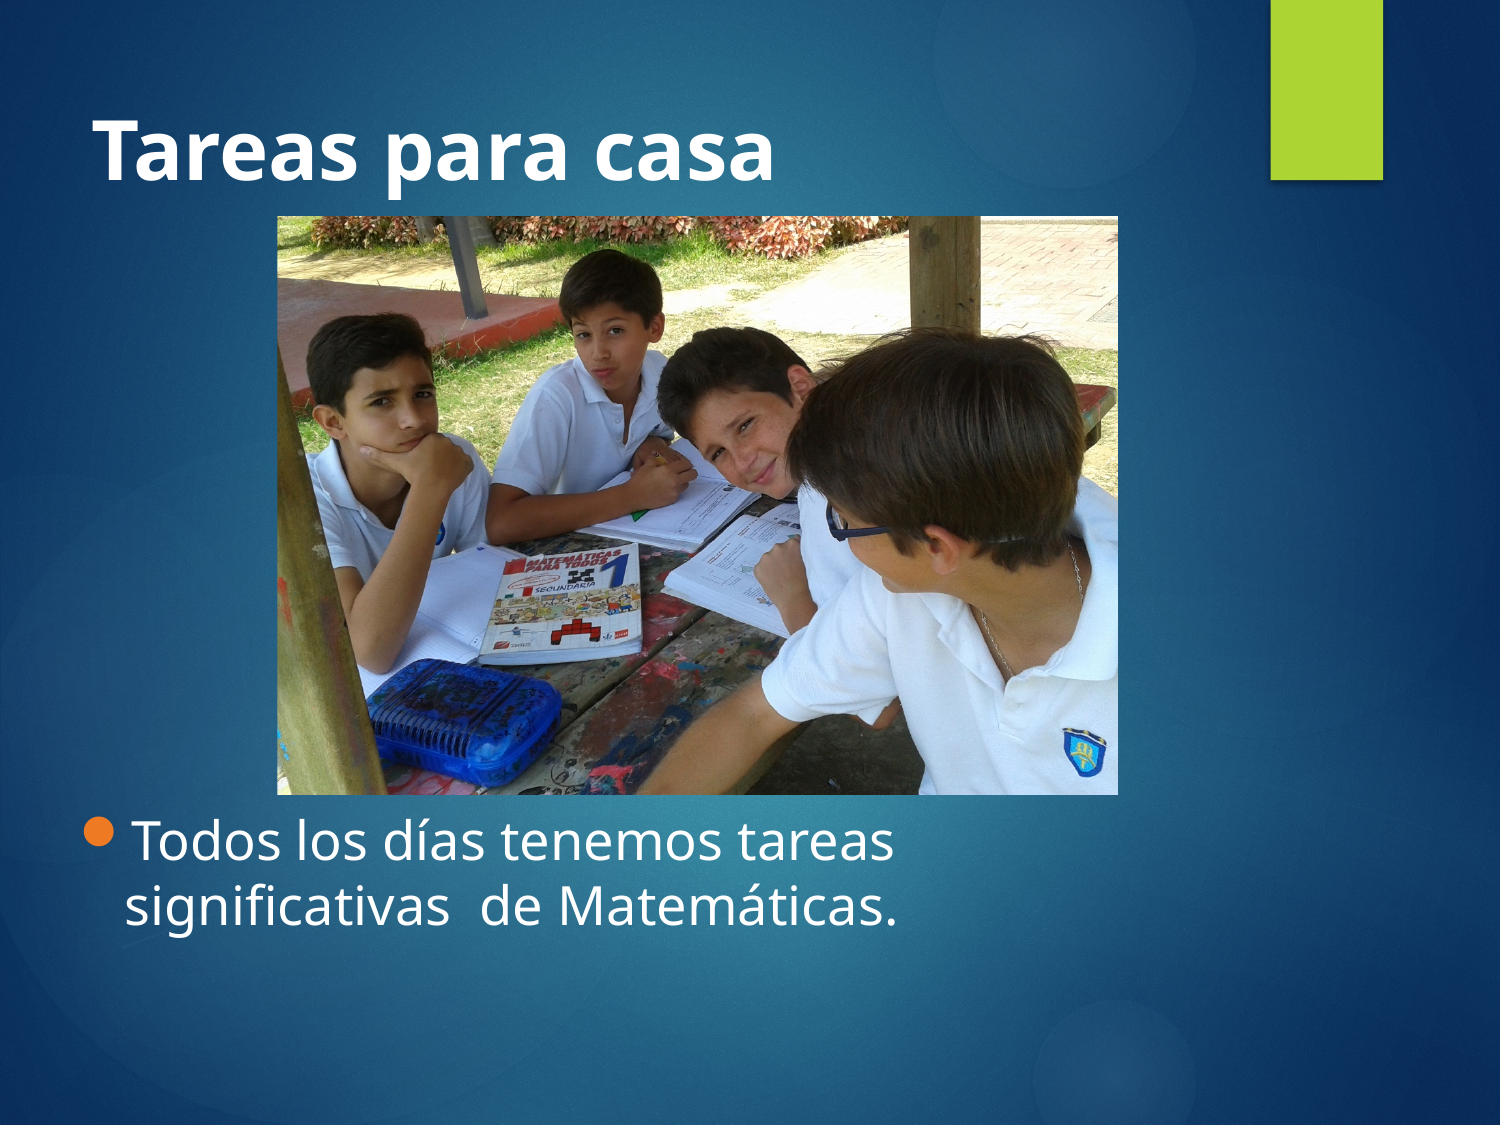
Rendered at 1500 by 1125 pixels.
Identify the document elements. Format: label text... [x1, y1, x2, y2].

title Tareas para casa [76, 90, 1012, 218]
text_box Todos los días tenemos tareas significativas de Matemáticas. [64, 798, 1223, 1025]
picture [277, 216, 1119, 795]
